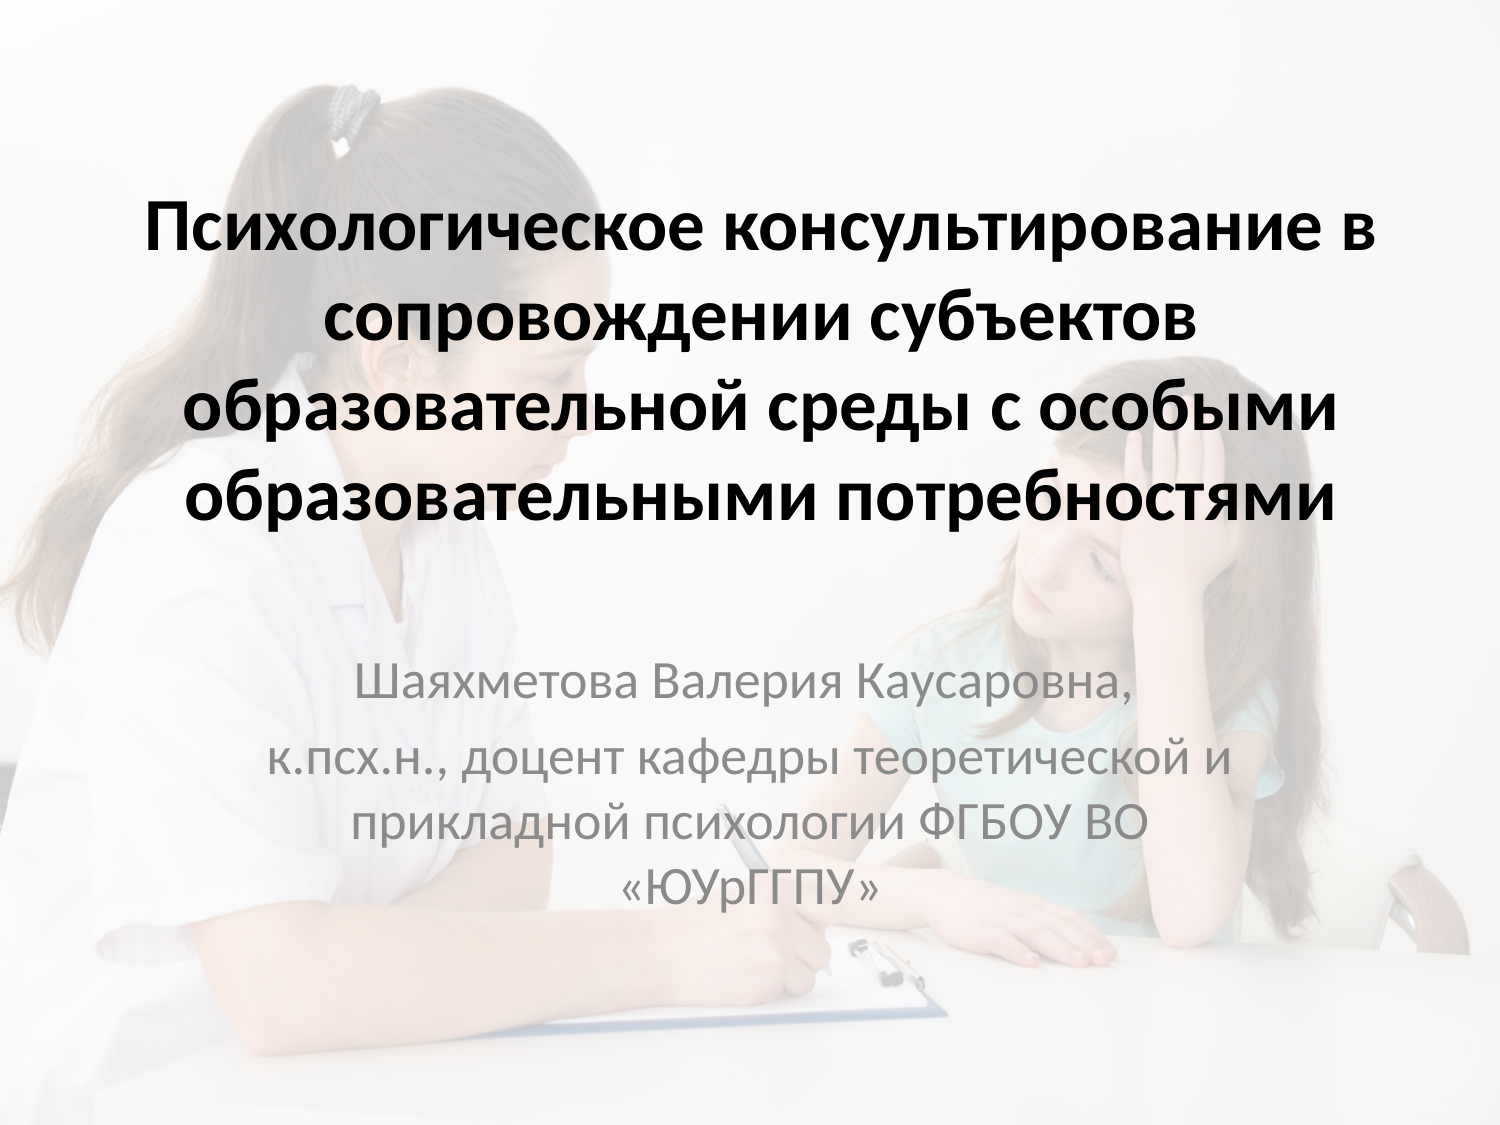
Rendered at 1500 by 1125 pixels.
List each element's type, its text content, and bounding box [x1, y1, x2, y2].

title Психологическое консультирование в сопровождении субъектов образовательной среды с особыми образовательными потребностями [123, 101, 1399, 610]
subtitle Шаяхметова Валерия Каусаровна, к.псх.н., доцент кафедры теоретической и прикладной психологии ФГБОУ ВО «ЮУрГГПУ» [225, 637, 1275, 925]
